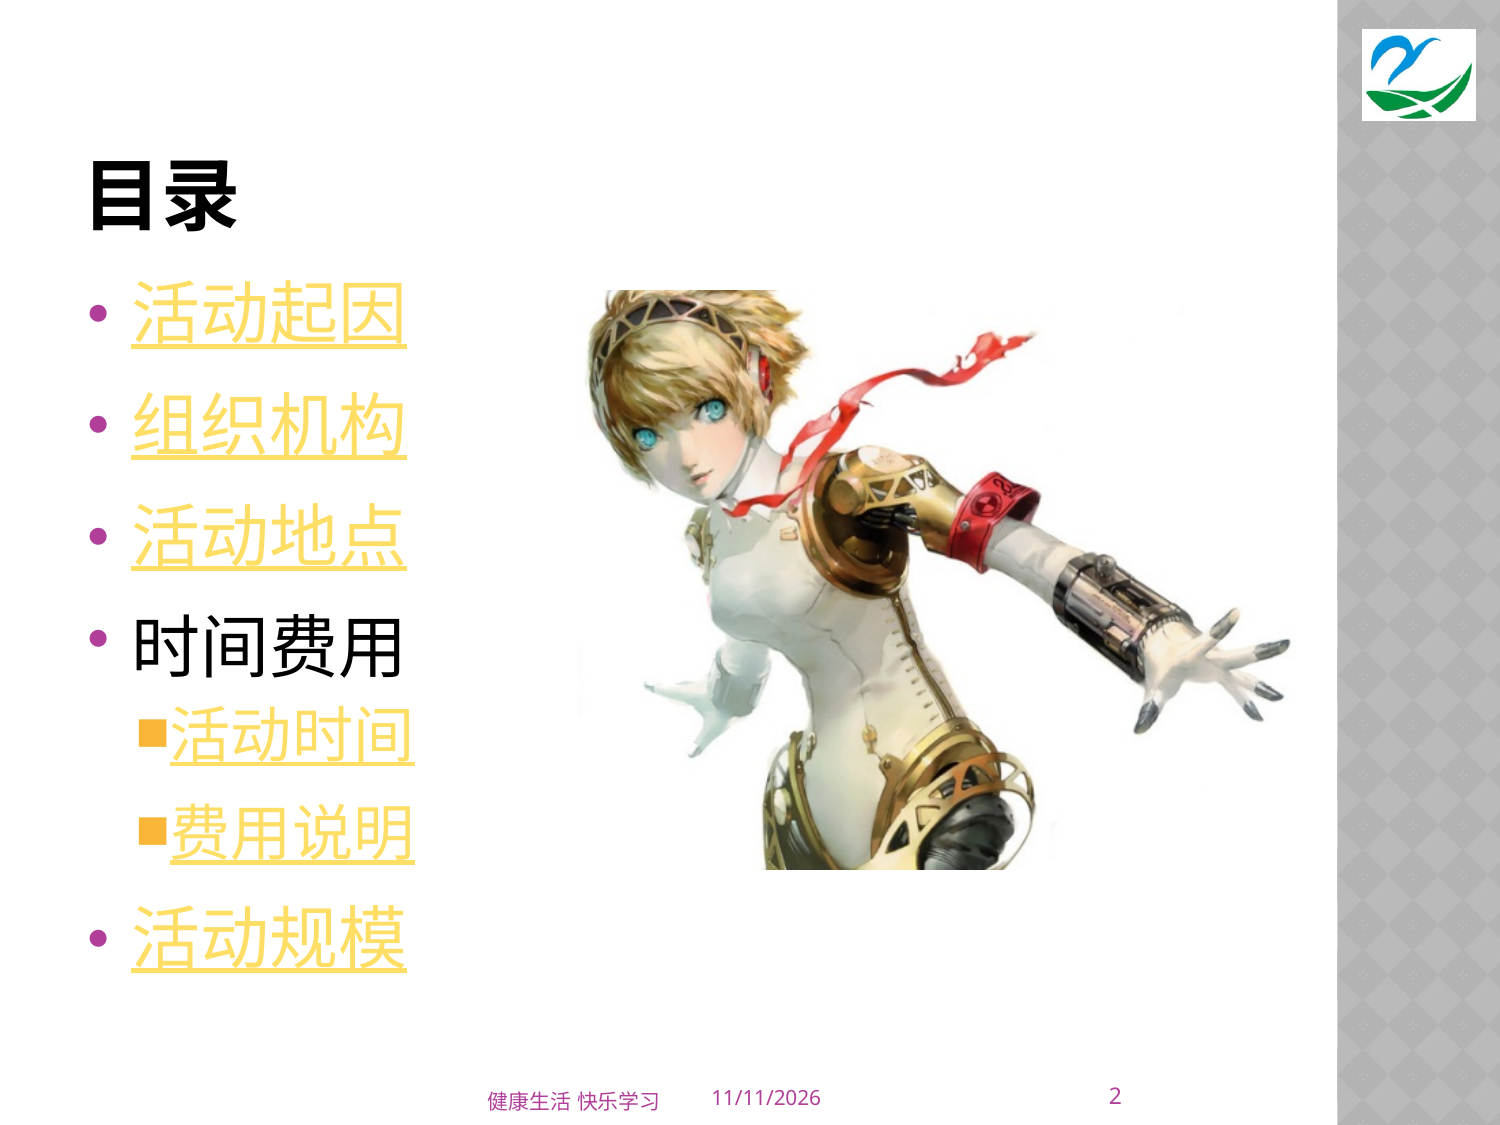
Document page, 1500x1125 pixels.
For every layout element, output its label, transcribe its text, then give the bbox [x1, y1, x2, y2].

list 活动起因 组织机构 活动地点 时间费用 活动时间 费用说明 活动规模 [75, 262, 653, 1005]
picture [1362, 29, 1476, 121]
slide_number 2 [1025, 1075, 1122, 1113]
footer 健康生活 快乐学习 [75, 1075, 675, 1114]
title 目录 [75, 52, 1263, 240]
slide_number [696, 1075, 1025, 1113]
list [513, 290, 1313, 870]
